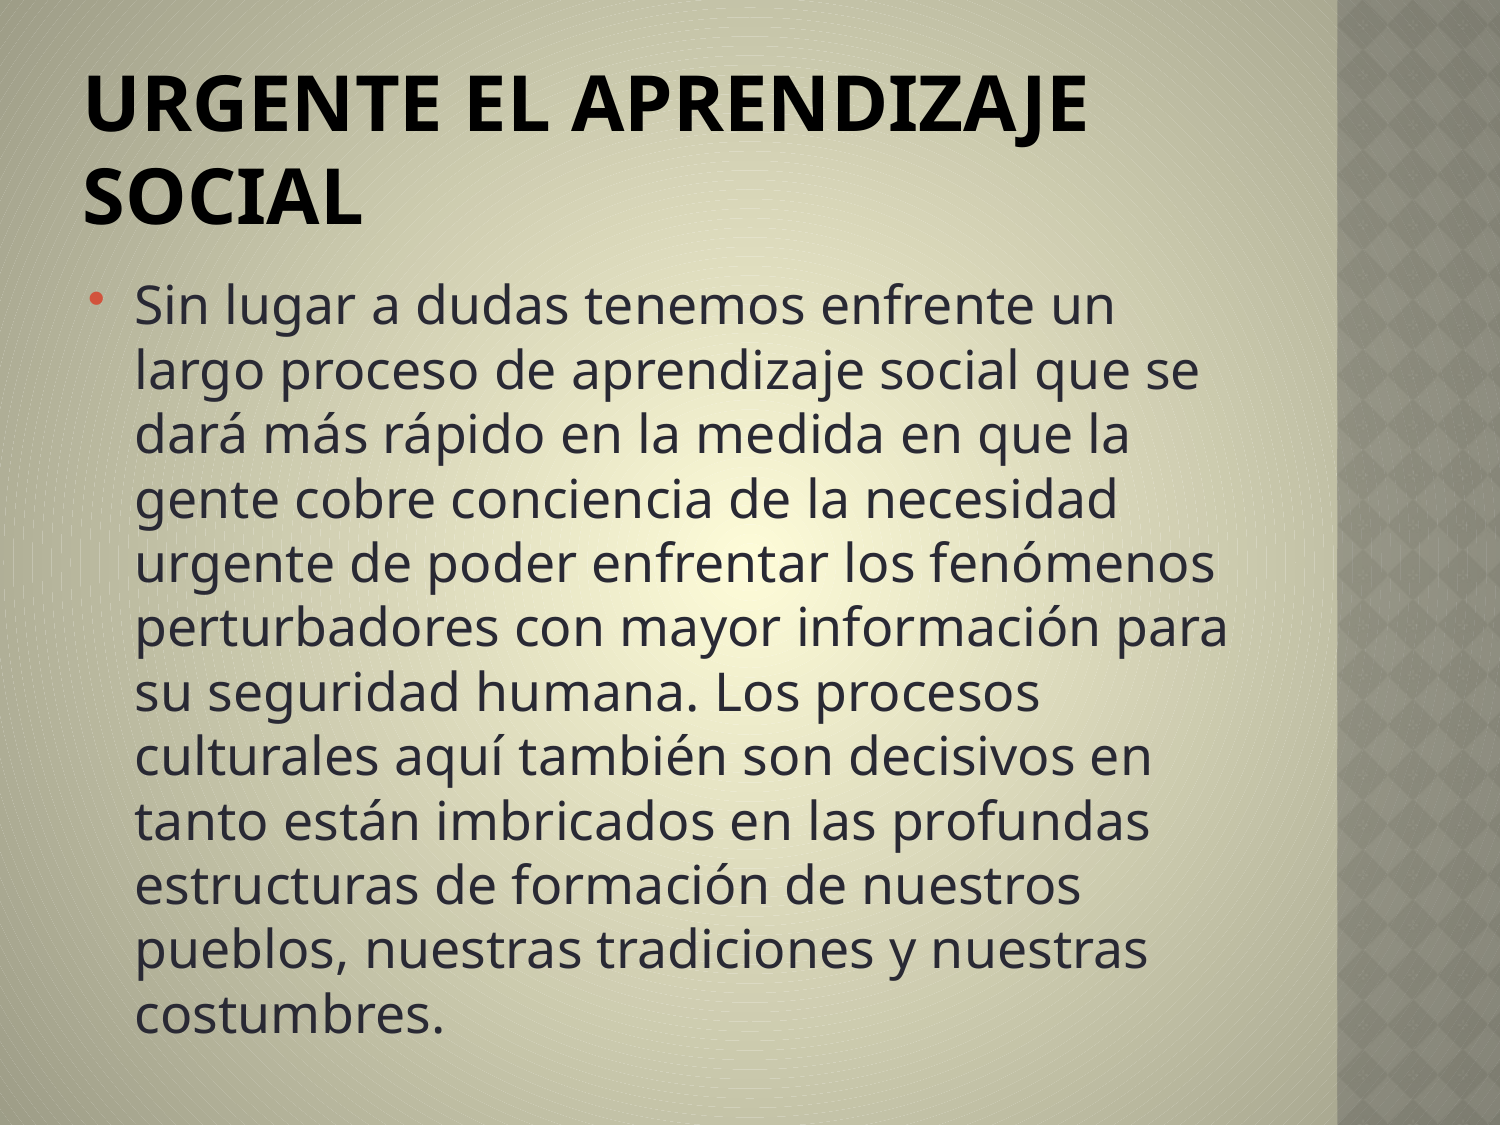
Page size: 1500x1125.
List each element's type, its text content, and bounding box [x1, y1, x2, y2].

title Urgente el aprendizaje social [75, 52, 1263, 240]
list Sin lugar a dudas tenemos enfrente un largo proceso de aprendizaje social que se dará más rápido en la medida en que la gente cobre conciencia de la necesidad urgente de poder enfrentar los fenómenos perturbadores con mayor información para su seguridad humana. Los procesos culturales aquí también son decisivos en tanto están imbricados en las profundas estructuras de formación de nuestros pueblos, nuestras tradiciones y nuestras costumbres. [75, 264, 1263, 1059]
